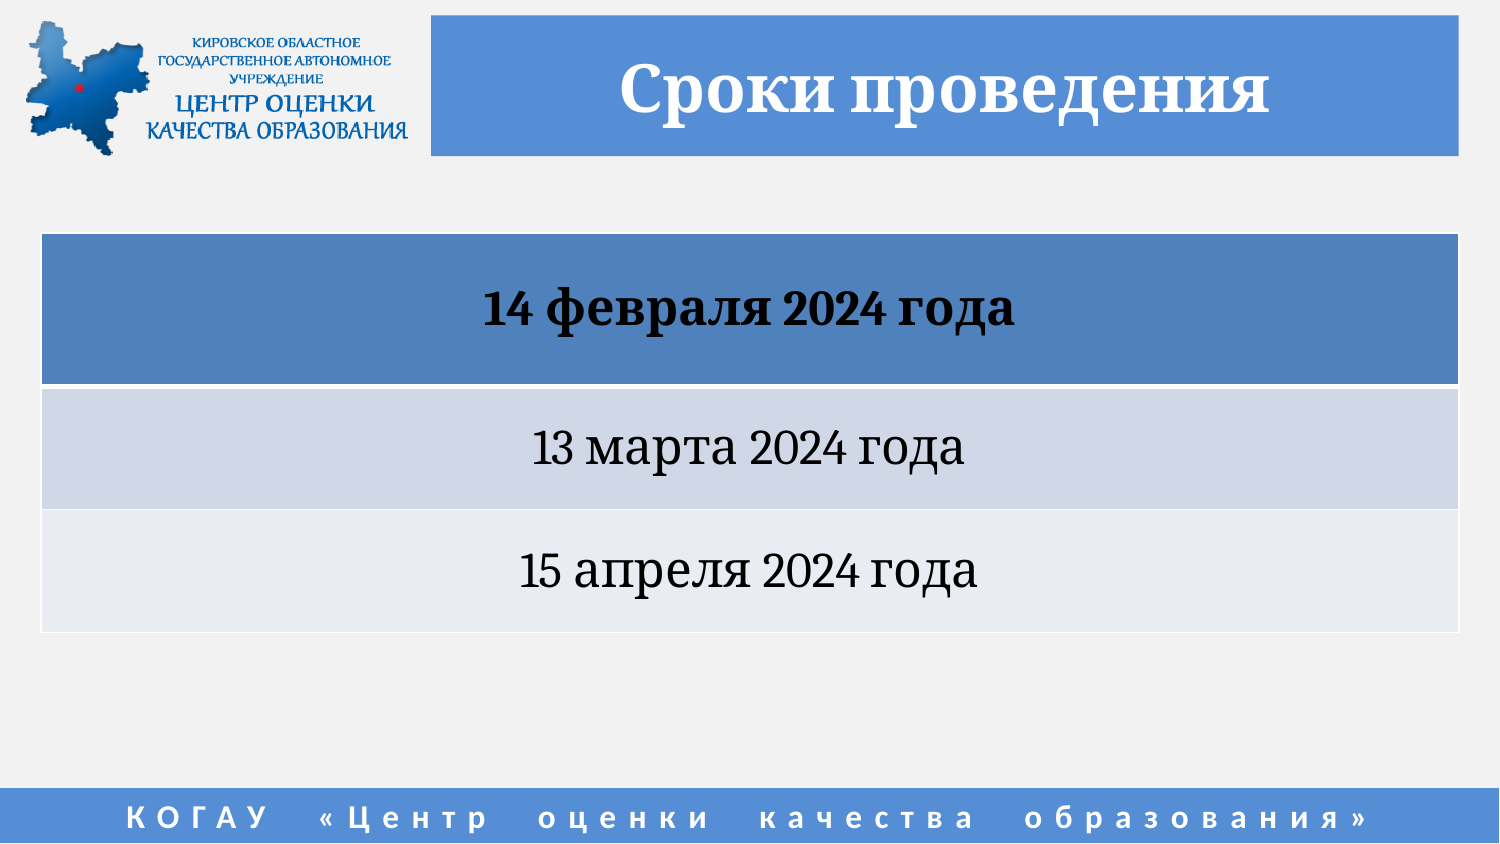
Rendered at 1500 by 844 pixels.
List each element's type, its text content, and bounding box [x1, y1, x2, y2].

table_cell 13 марта 2024 года [42, 389, 1458, 509]
table_header 14 февраля 2024 года [42, 234, 1458, 384]
picture [26, 21, 408, 156]
title Сроки проведения [431, 15, 1459, 157]
table_cell 15 апреля 2024 года [42, 510, 1458, 632]
